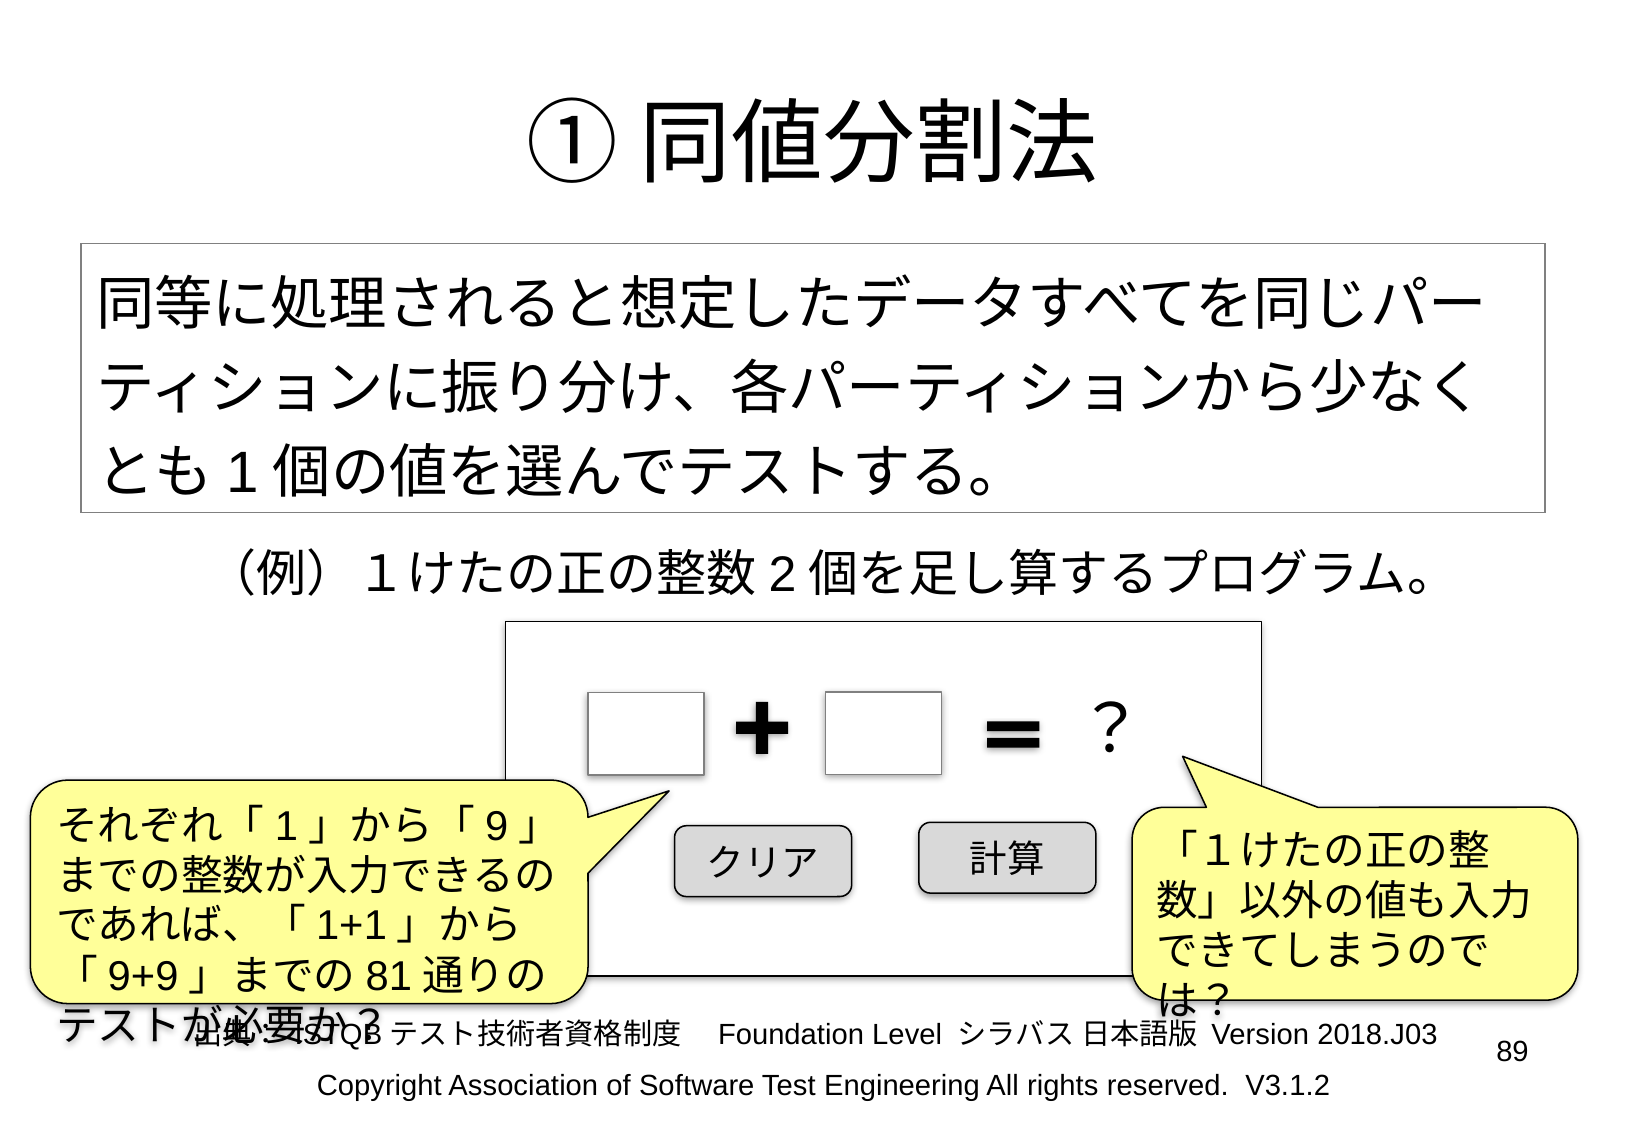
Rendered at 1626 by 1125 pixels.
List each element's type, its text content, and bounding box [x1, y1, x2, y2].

text_box [825, 691, 942, 775]
text_box クリア [673, 824, 853, 898]
text_box [986, 737, 1040, 748]
text_box 「１けたの正の整数」以外の値も入力できてしまうのでは？ [1131, 755, 1579, 1001]
text_box ？ [1063, 678, 1160, 774]
text_box それぞれ「1」から「9」までの整数が入力できるのであれば、「1+1」から「9+9」までの81通りのテストが必要か？ [29, 779, 670, 1005]
text_box [505, 621, 1262, 977]
footer Copyright Association of Software Test Engineering All rights reserved. V3.1.2 [233, 1058, 1416, 1103]
text_box [587, 692, 705, 776]
text_box 出典： ISTQBテスト技術者資格制度 Foundation Level シラバス 日本語版 Version 2018.J03 [51, 1008, 1580, 1058]
text_box 計算 [918, 821, 1097, 894]
text_box （例）１けたの正の整数2個を足し算するプログラム。 [191, 533, 1472, 609]
title ①同値分割法 [80, 44, 1544, 233]
text_box [986, 721, 1040, 732]
text_box 同等に処理されると想定したデータすべてを同じパーティションに振り分け、各パーティションから少なくとも1個の値を選んでテストする。 [81, 243, 1545, 513]
slide_number 89 [1416, 1058, 1544, 1103]
text_box [735, 701, 789, 755]
